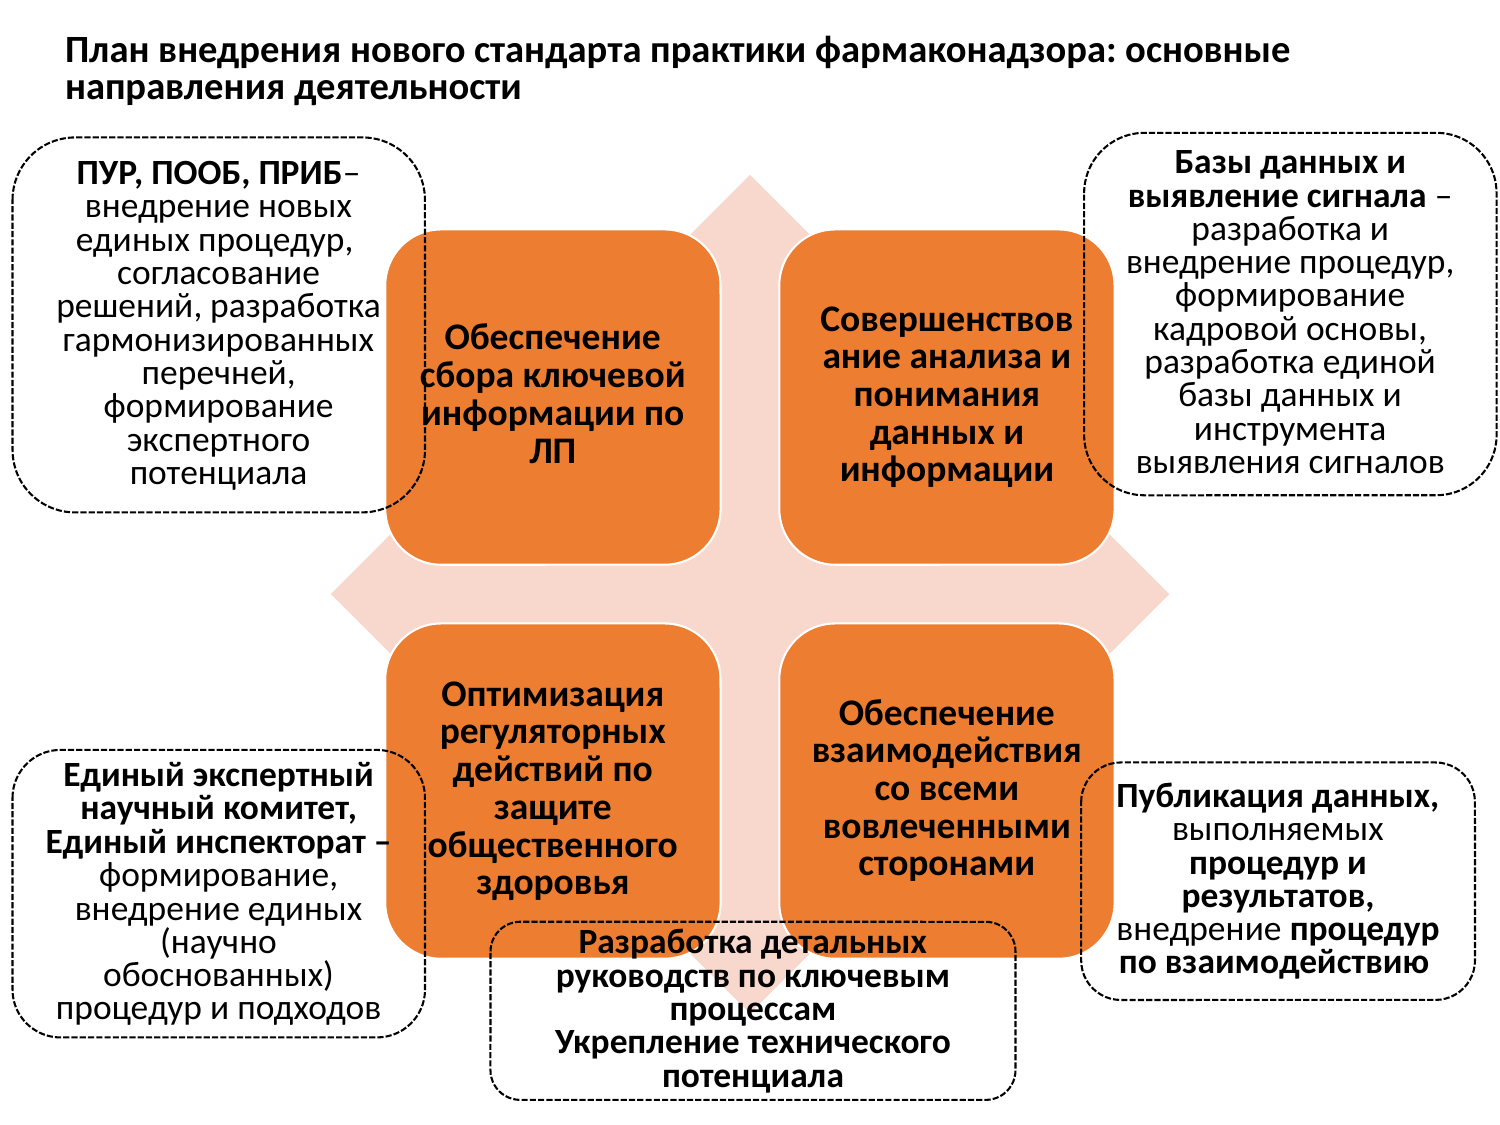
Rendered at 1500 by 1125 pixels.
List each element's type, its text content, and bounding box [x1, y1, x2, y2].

text_box ПУР, ПООБ, ПРИБ– внедрение новых единых процедур, согласование решений, разработка гармонизированных перечней, формирование экспертного потенциала [11, 136, 421, 514]
text_box Разработка детальных руководств по ключевым процессам Укрепление технического потенциала [489, 1014, 1017, 1101]
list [103, 174, 1397, 1014]
text_box Публикация данных, выполняемых процедур и результатов, внедрение процедур по взаимодействию [1397, 761, 1477, 1001]
title План внедрения нового стандарта практики фармаконадзора: основные направления деятельности [50, 24, 1450, 116]
text_box Базы данных и выявление сигнала –разработка и внедрение процедур, формирование кадровой основы, разработка единой базы данных и инструмента выявления сигналов [1086, 131, 1498, 497]
text_box Единый экспертный научный комитет, Единый инспекторат – формирование, внедрение единых (научно обоснованных) процедур и подходов [11, 748, 420, 1039]
